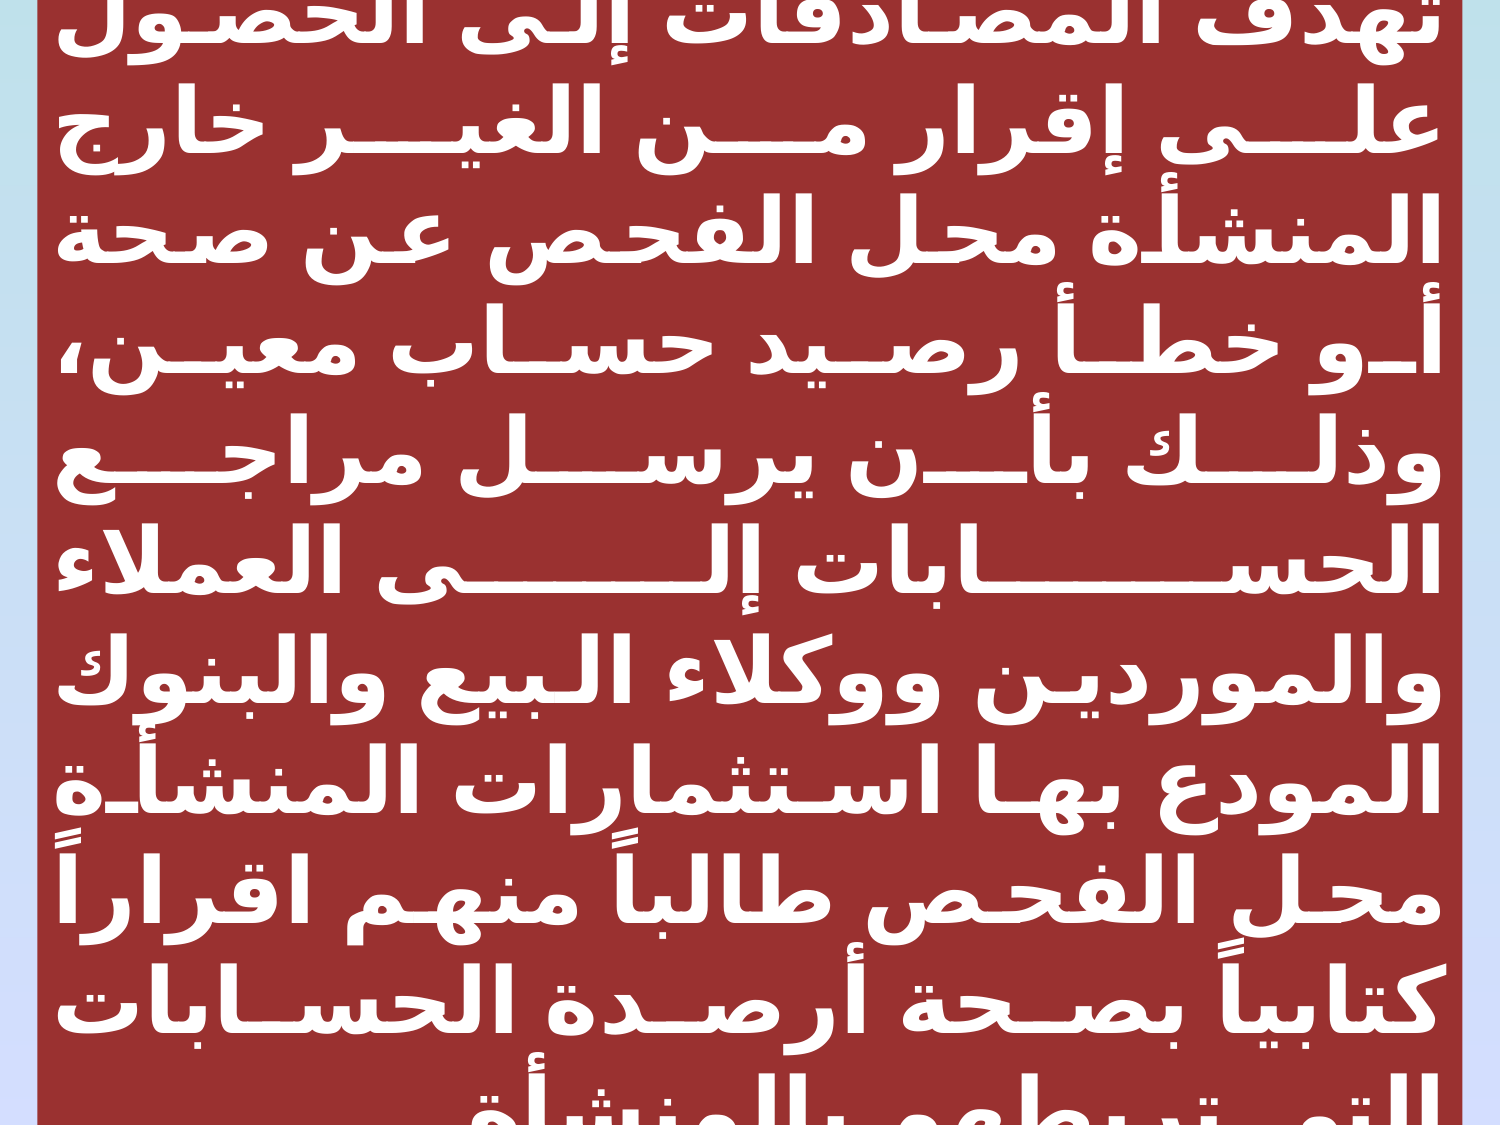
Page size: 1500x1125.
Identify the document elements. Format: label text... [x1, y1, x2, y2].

text_box 5- المصادقات: تهدف المصادقات إلى الحصول على إقرار من الغير خارج المنشأة محل الفحص عن صحة أو خطأ رصيد حساب معين، وذلك بأن يرسل مراجع الحسابات إلى العملاء والموردين ووكلاء البيع والبنوك المودع بها استثمارات المنشأة محل الفحص طالباً منهم اقراراً كتابياً بصحة أرصدة الحسابات التى تربطهم بالمنشأة [37, 0, 1463, 1125]
